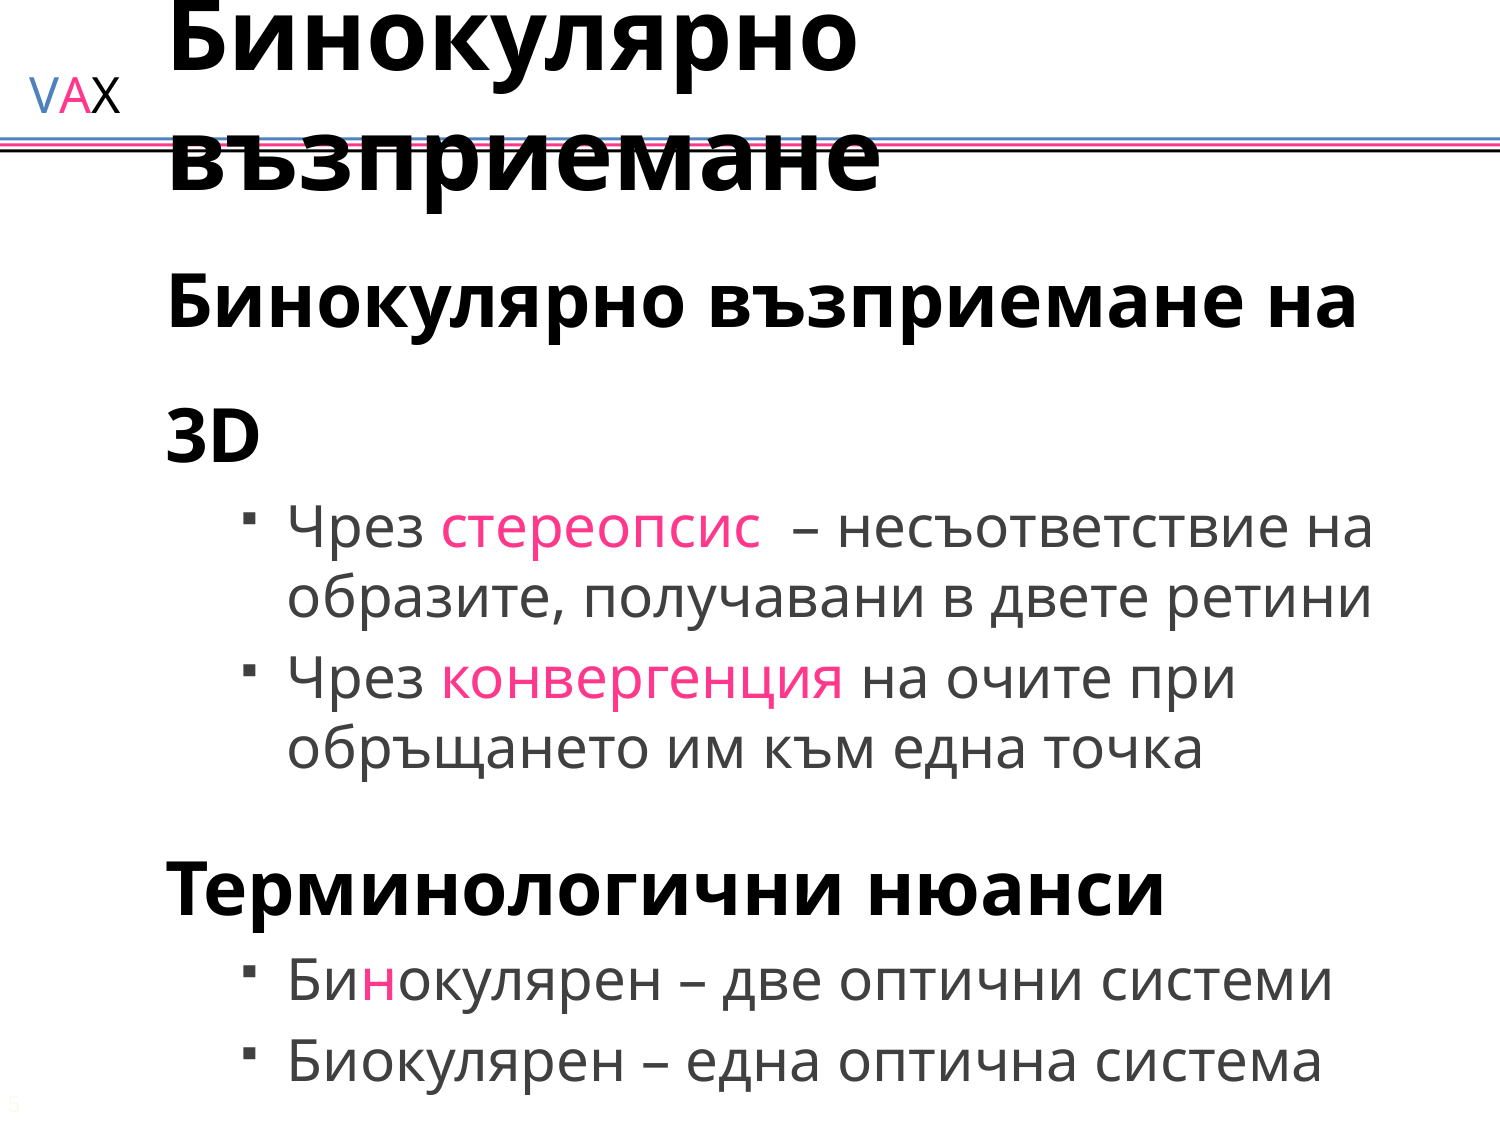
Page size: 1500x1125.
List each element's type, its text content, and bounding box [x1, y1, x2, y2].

list Бинокулярно възприемане на 3D Чрез стереопсис – несъответствие на образите, получавани в двете ретини Чрез конвергенция на очите при обръщането им към една точка Терминологични нюанси Бинокулярен – две оптични системи Биокулярен – една оптична система [150, 200, 1488, 1113]
title Бинокулярно възприемане [0, 37, 1500, 144]
